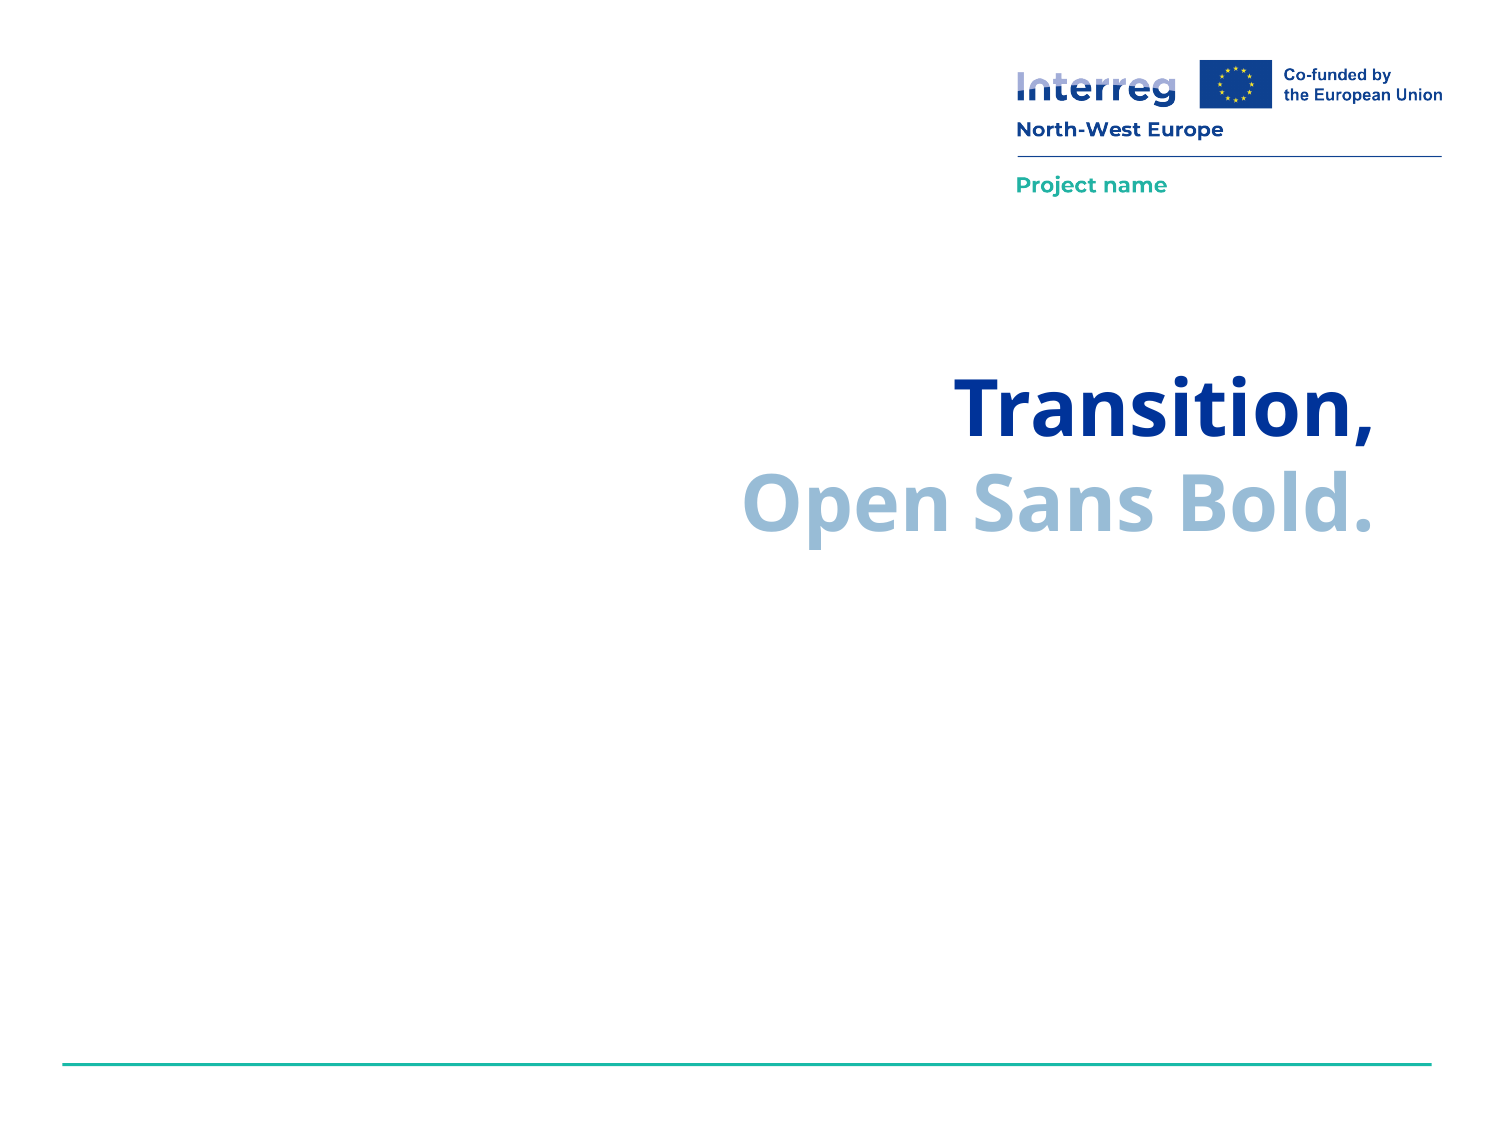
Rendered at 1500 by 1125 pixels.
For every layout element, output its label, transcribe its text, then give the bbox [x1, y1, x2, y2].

text_box Transition, Open Sans Bold. [115, 349, 1391, 709]
picture [958, 0, 1500, 252]
